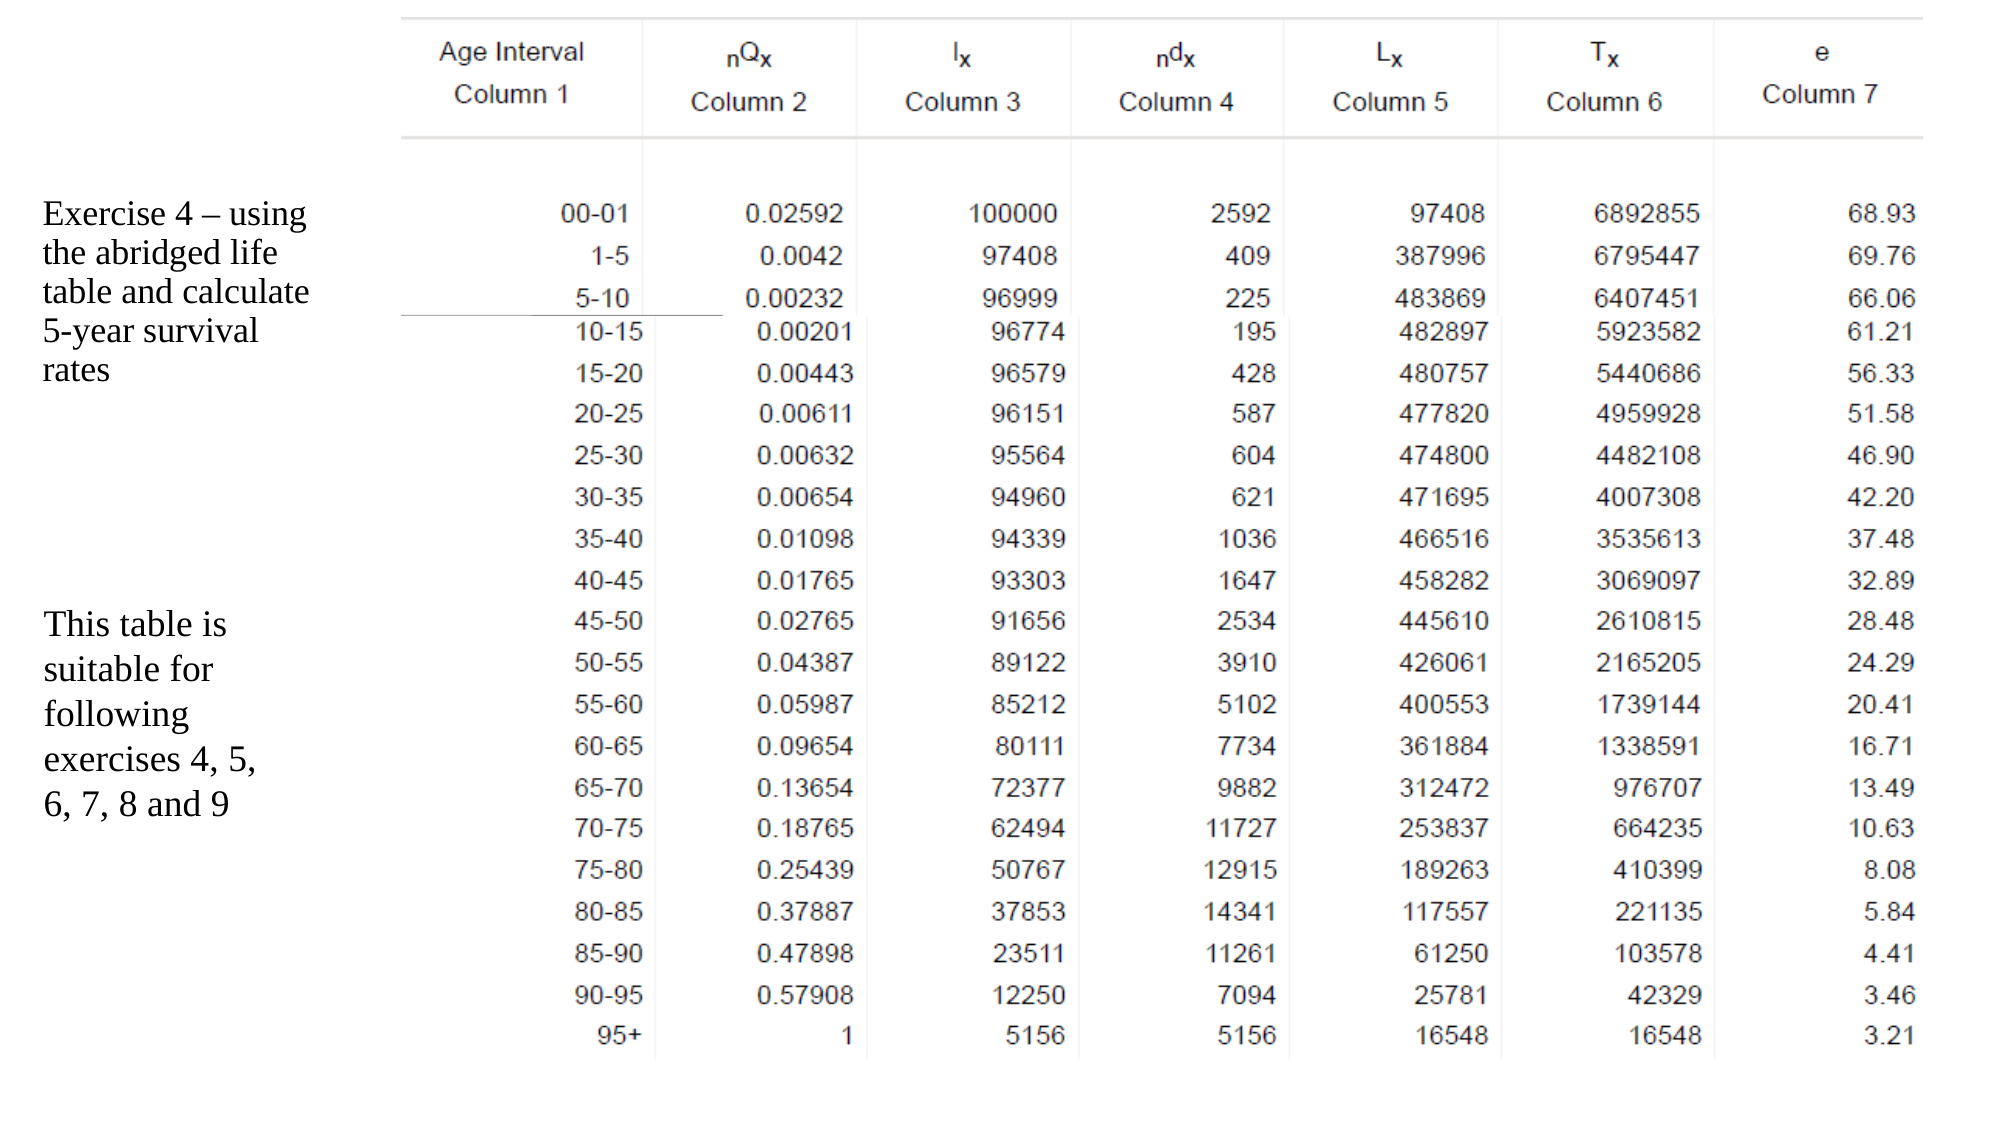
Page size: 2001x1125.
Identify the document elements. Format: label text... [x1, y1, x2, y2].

title Exercise 4 – using the abridged life table and calculate 5-year survival rates [27, 186, 351, 397]
picture [401, 316, 1923, 1060]
text_box This table is suitable for following exercises 4, 5, 6, 7, 8 and 9 [28, 591, 299, 832]
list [401, 17, 1923, 316]
